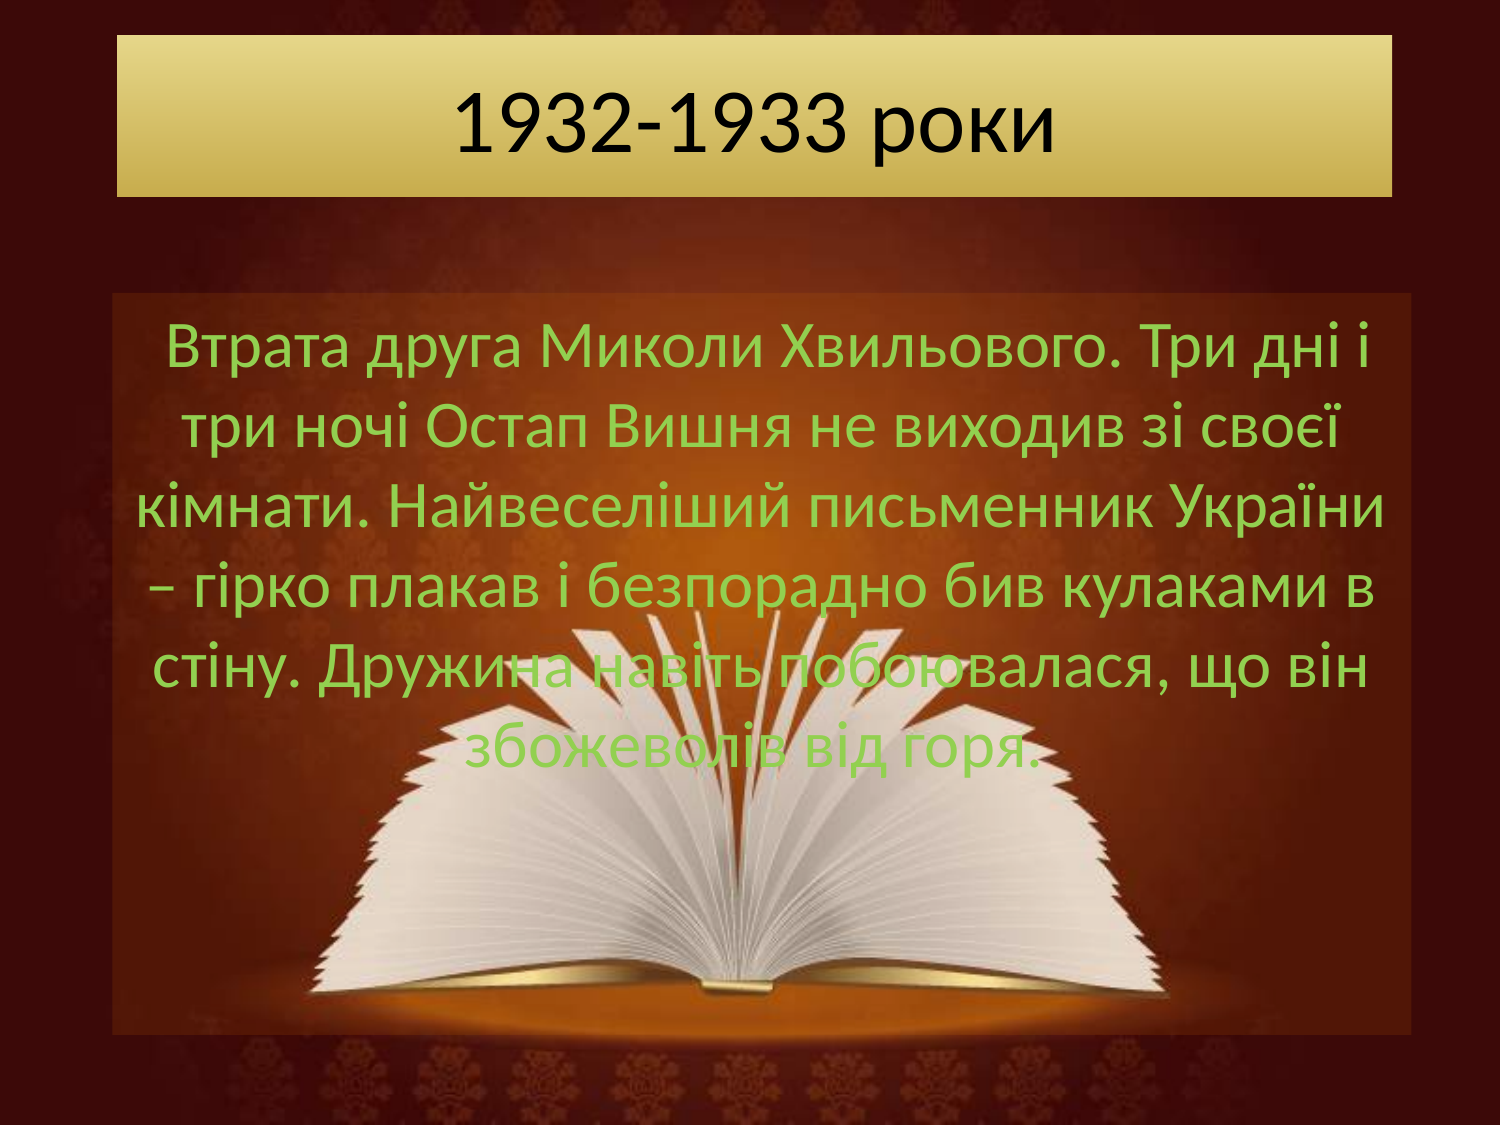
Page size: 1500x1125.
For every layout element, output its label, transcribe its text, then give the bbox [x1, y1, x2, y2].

subtitle Втрата друга Миколи Хвильового. Три дні і три ночі Остап Вишня не виходив зі своєї кімнати. Найвеселіший письменник України – гірко плакав і безпорадно бив кулаками в стіну. Дружина навіть побоювалася, що він збожеволів від горя. [111, 292, 1412, 1036]
picture [0, 0, 1500, 1125]
title 1932-1933 роки [116, 34, 1393, 197]
